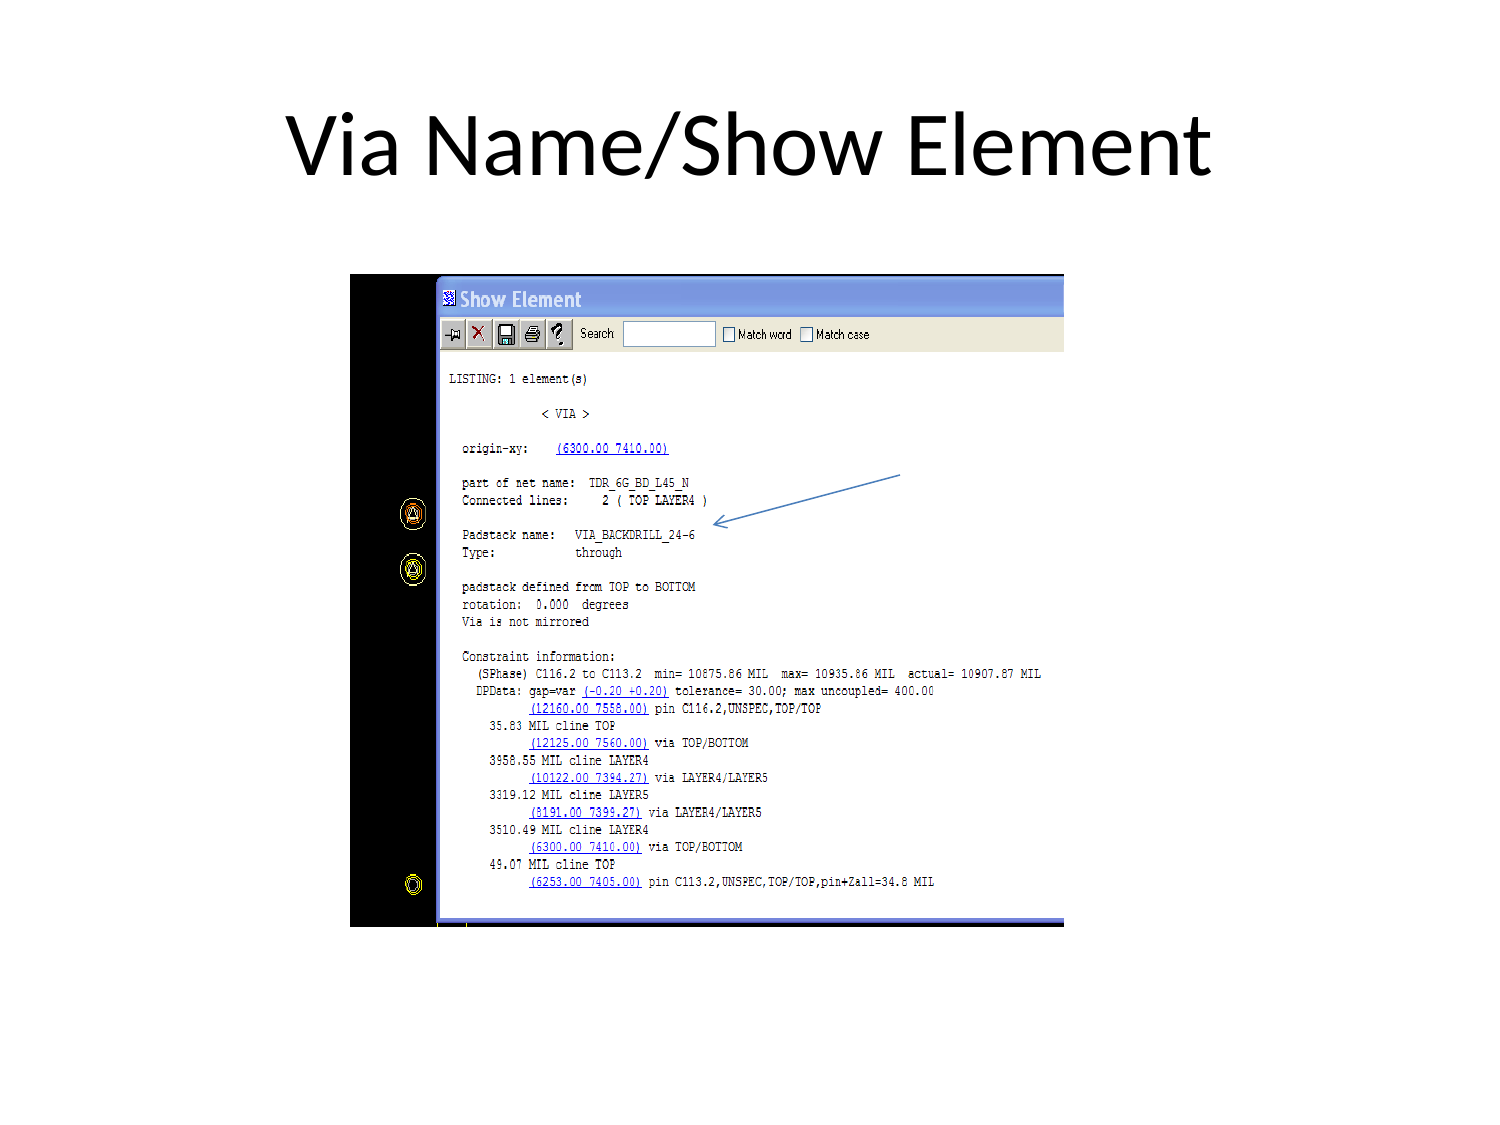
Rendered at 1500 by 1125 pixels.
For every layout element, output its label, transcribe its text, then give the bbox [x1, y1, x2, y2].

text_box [712, 474, 901, 526]
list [349, 274, 1065, 928]
title Via Name/Show Element [75, 45, 1425, 233]
